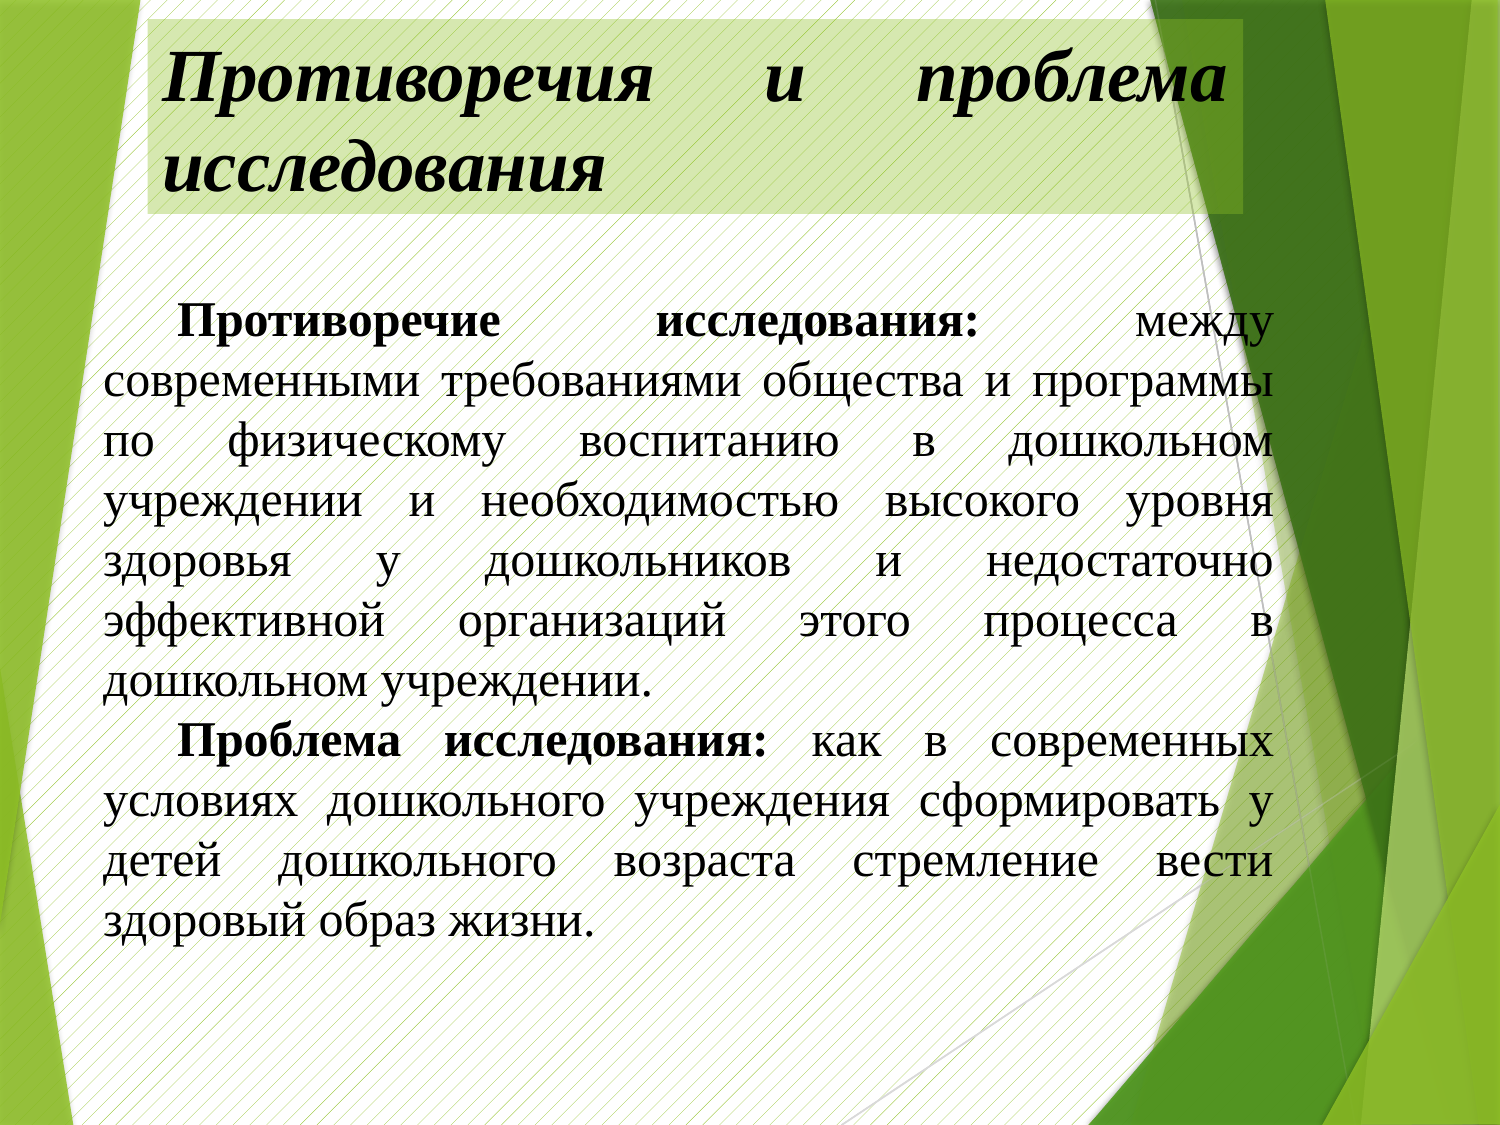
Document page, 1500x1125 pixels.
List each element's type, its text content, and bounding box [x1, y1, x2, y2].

text_box Противоречие исследования: между современными требованиями общества и программы по физическому воспитанию в дошкольном учреждении и необходимостью высокого уровня здоровья у дошкольников и недостаточно эффективной организаций этого процесса в дошкольном учреждении. Проблема исследования: как в современных условиях дошкольного учреждения сформировать у детей дошкольного возраста стремление вести здоровый образ жизни. [88, 278, 1289, 954]
text_box Противоречия и проблема исследования [147, 19, 1244, 214]
